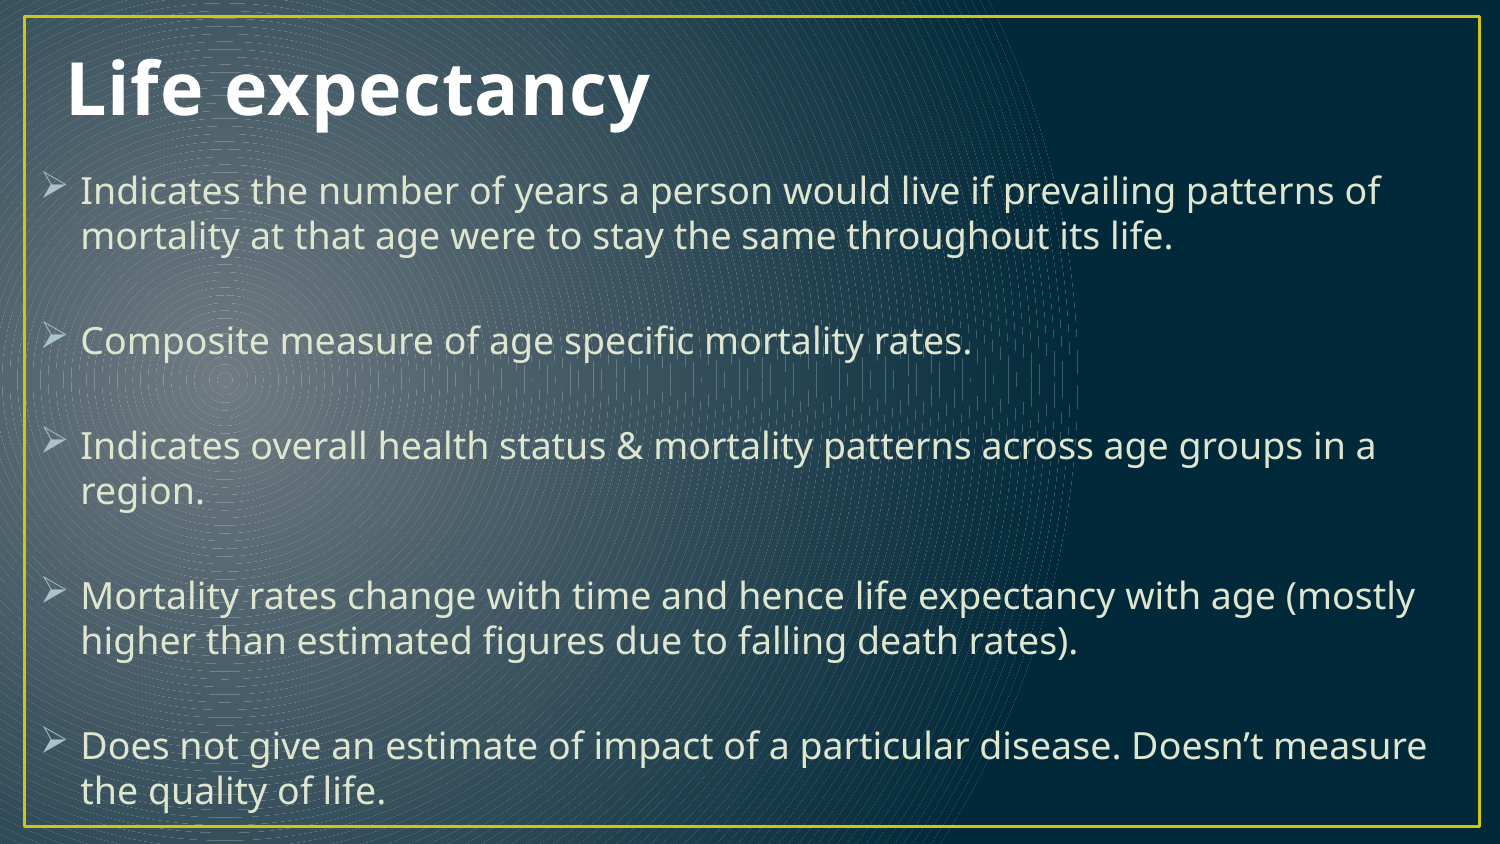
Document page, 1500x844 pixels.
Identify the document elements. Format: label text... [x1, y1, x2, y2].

title Life expectancy [50, 34, 1475, 138]
list Indicates the number of years a person would live if prevailing patterns of mortality at that age were to stay the same throughout its life. Composite measure of age specific mortality rates. Indicates overall health status & mortality patterns across age groups in a region. Mortality rates change with time and hence life expectancy with age (mostly higher than estimated figures due to falling death rates). Does not give an estimate of impact of a particular disease. Doesn’t measure the quality of life. [24, 159, 1475, 822]
